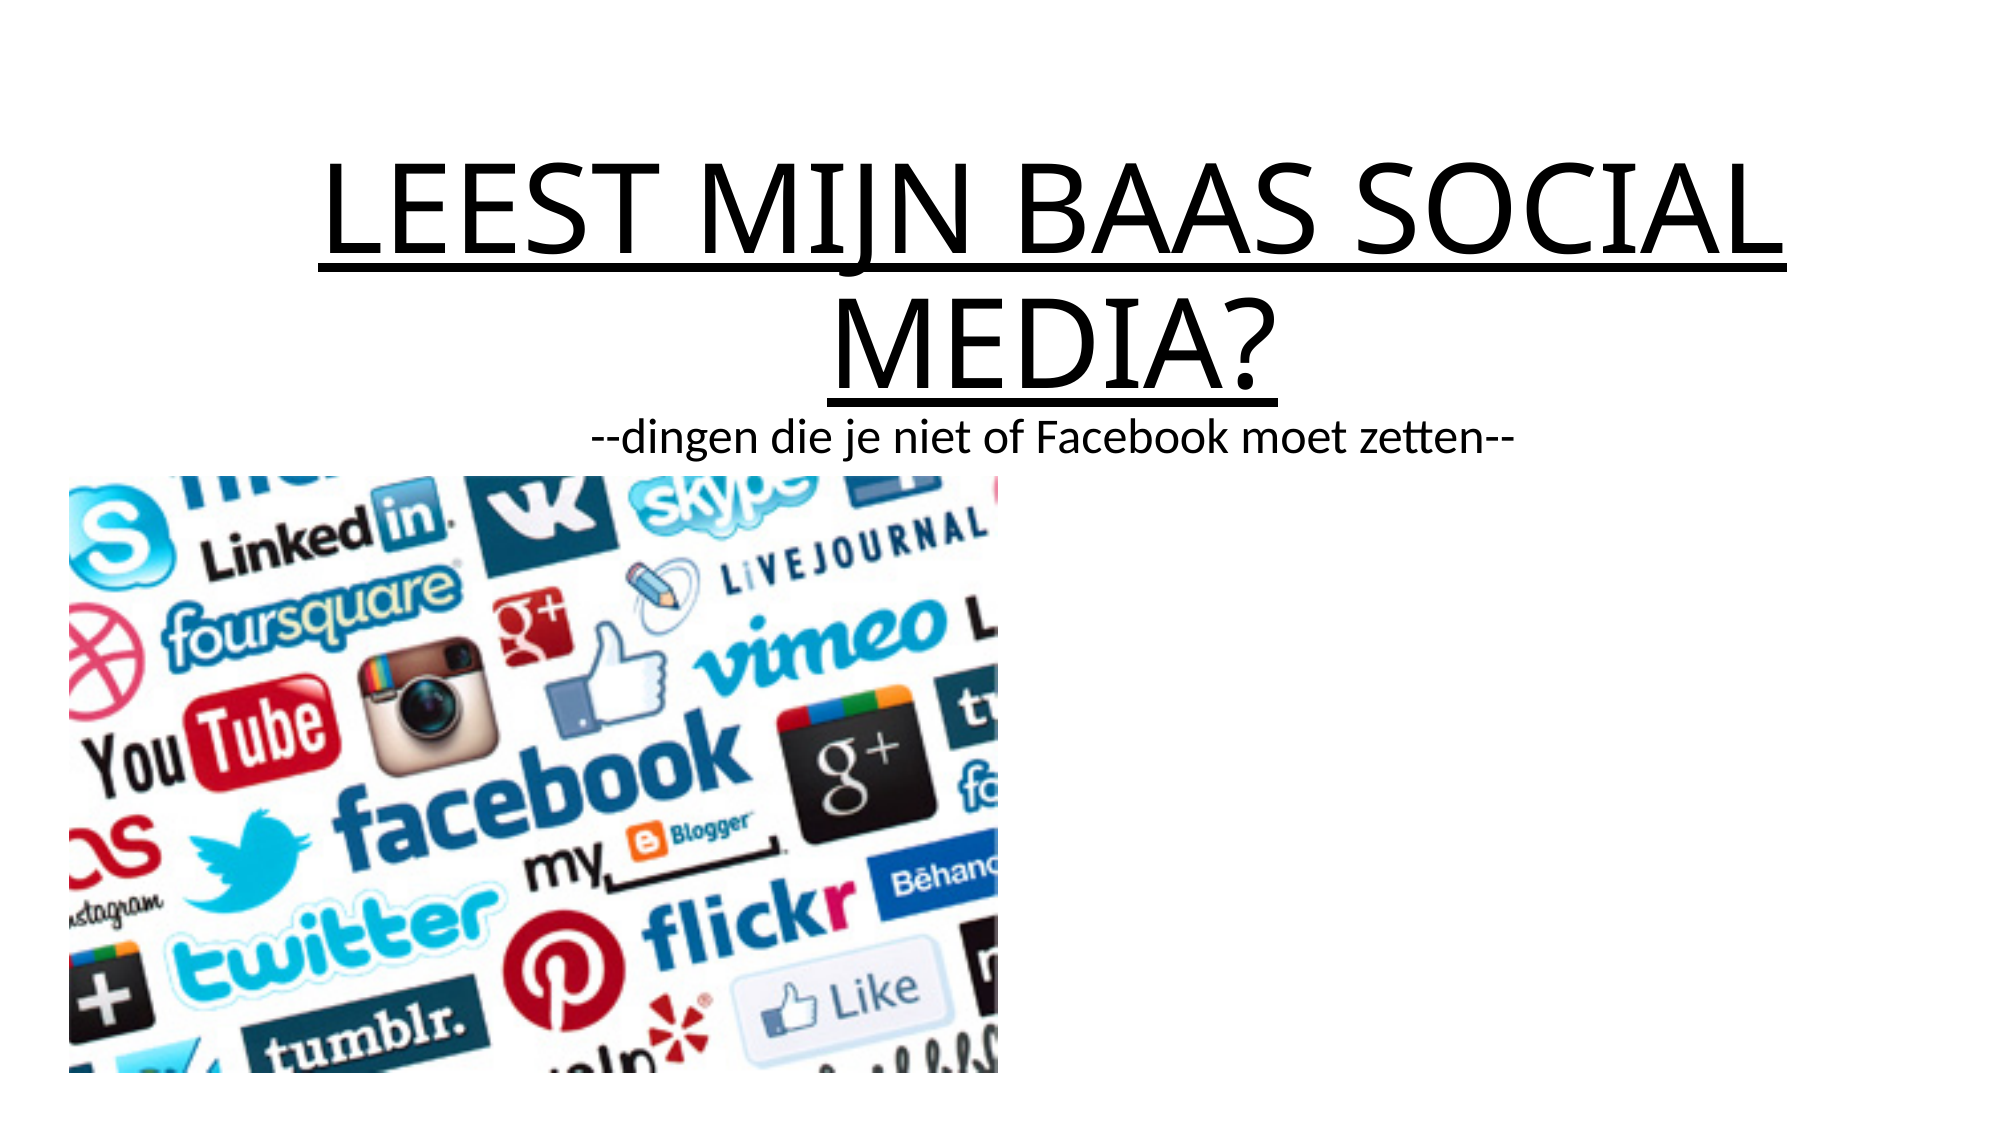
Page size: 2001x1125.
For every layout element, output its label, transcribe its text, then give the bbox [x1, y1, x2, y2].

title LEEST MIJN BAAS SOCIAL MEDIA? [302, 32, 1803, 402]
picture [69, 476, 998, 1073]
subtitle --dingen die je niet of Facebook moet zetten-- [302, 402, 1803, 675]
